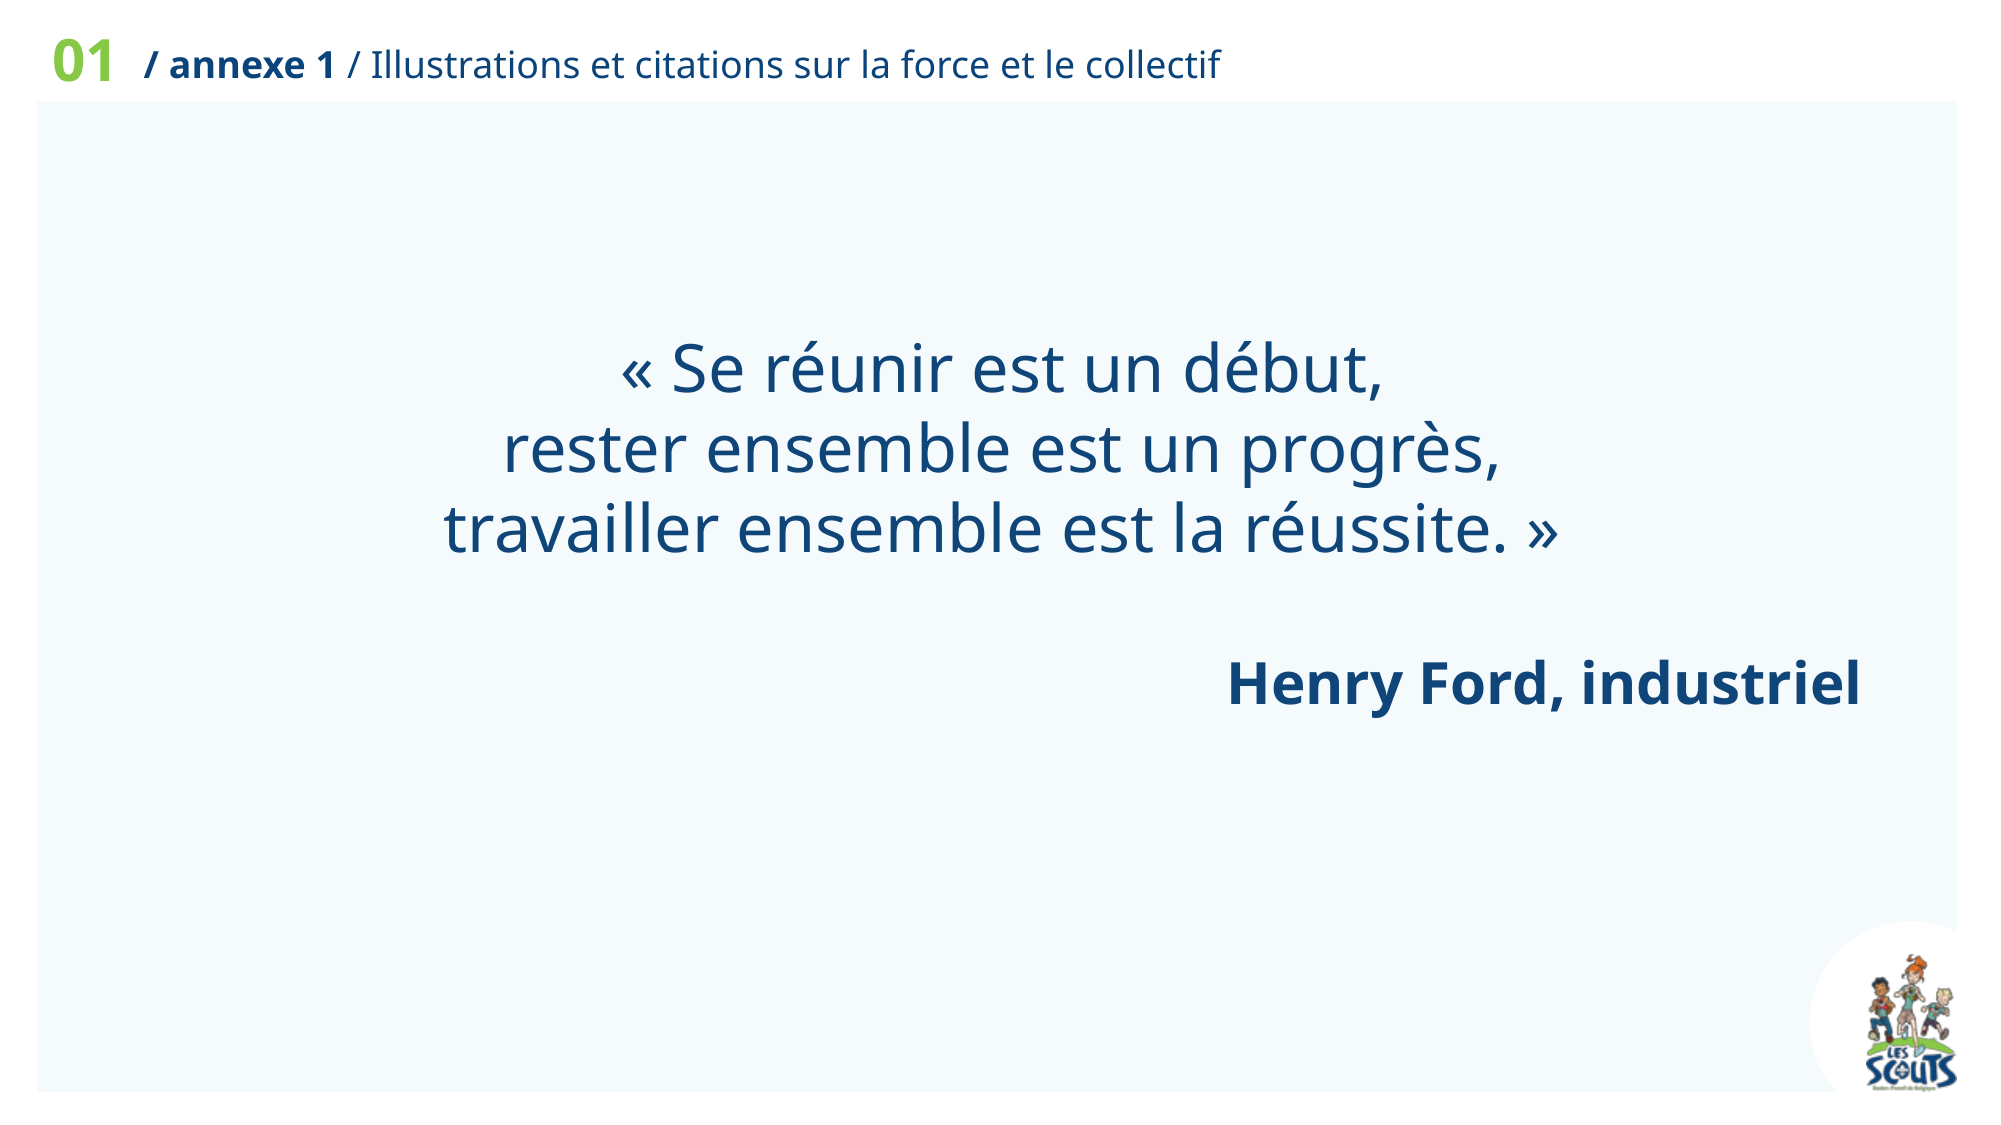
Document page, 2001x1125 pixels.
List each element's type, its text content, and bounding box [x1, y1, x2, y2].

text_box 01 [37, 15, 151, 101]
picture [1866, 954, 1957, 1092]
text_box « Se réunir est un début, rester ensemble est un progrès, travailler ensemble est la réussite. » Henry Ford, industriel [129, 273, 1878, 724]
text_box / annexe 1 / Illustrations et citations sur la force et le collectif [151, 33, 1310, 94]
